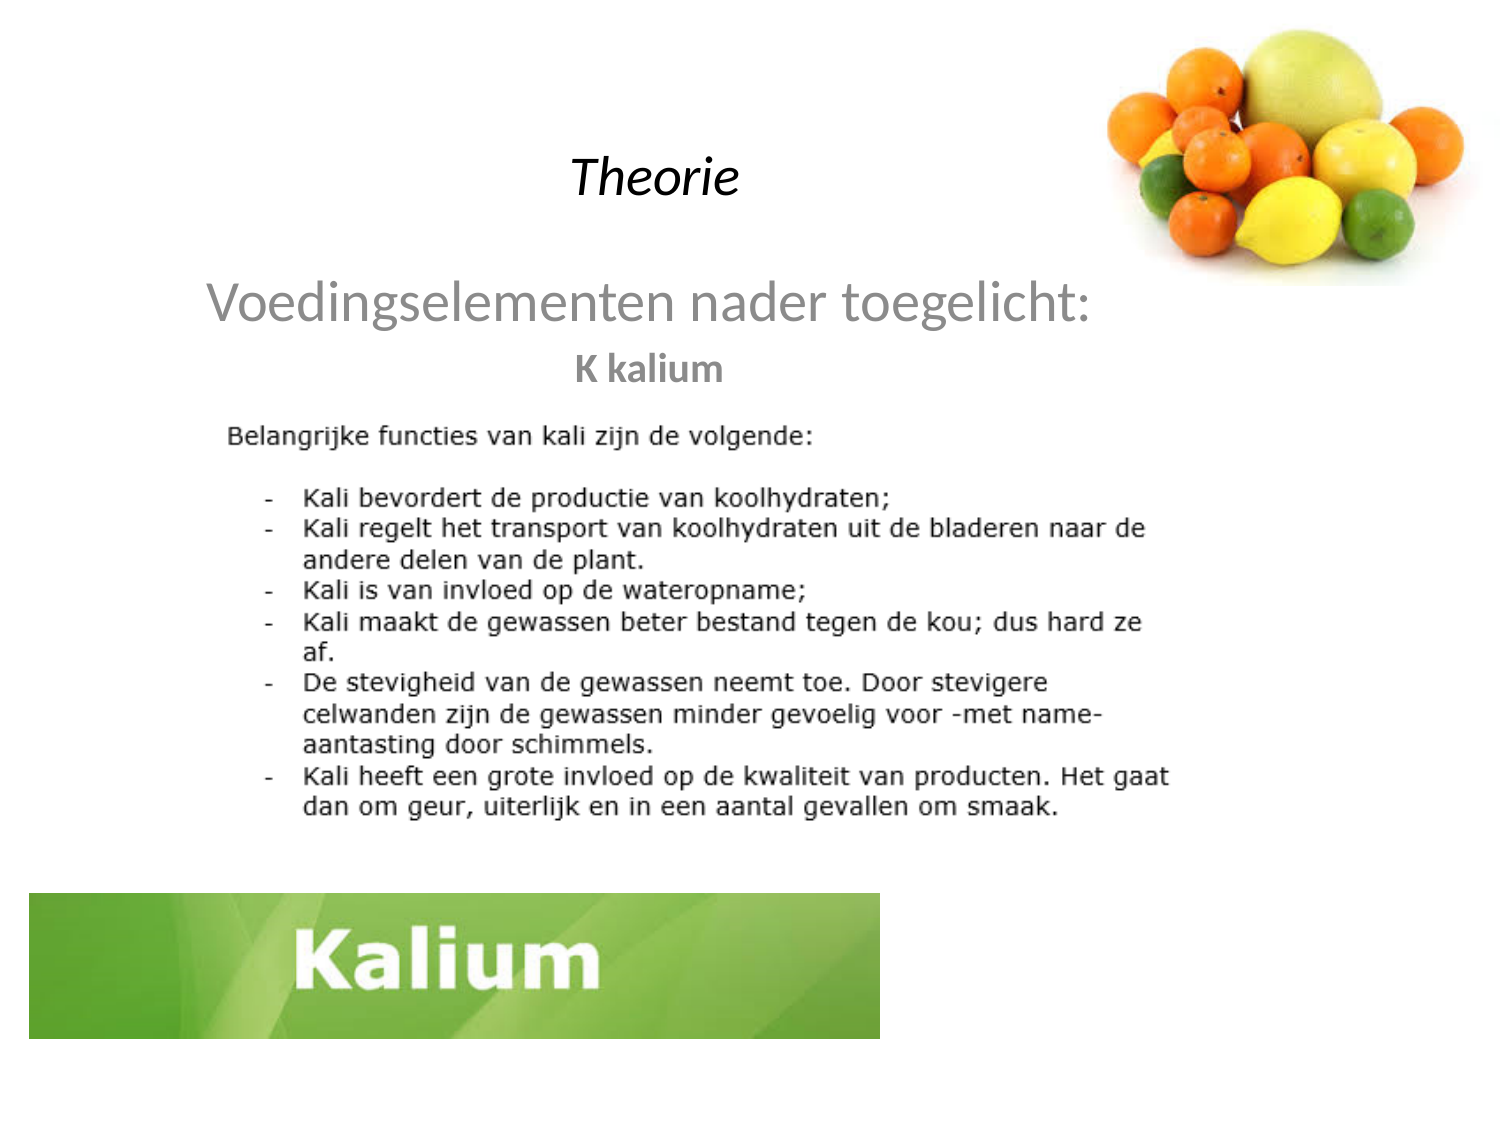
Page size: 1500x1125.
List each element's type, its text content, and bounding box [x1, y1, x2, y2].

title Theorie [112, 101, 1064, 244]
picture [1069, 0, 1500, 287]
picture [29, 893, 880, 1039]
picture [220, 408, 1190, 835]
subtitle Voedingselementen nader toegelicht: K kalium [64, 255, 1235, 882]
